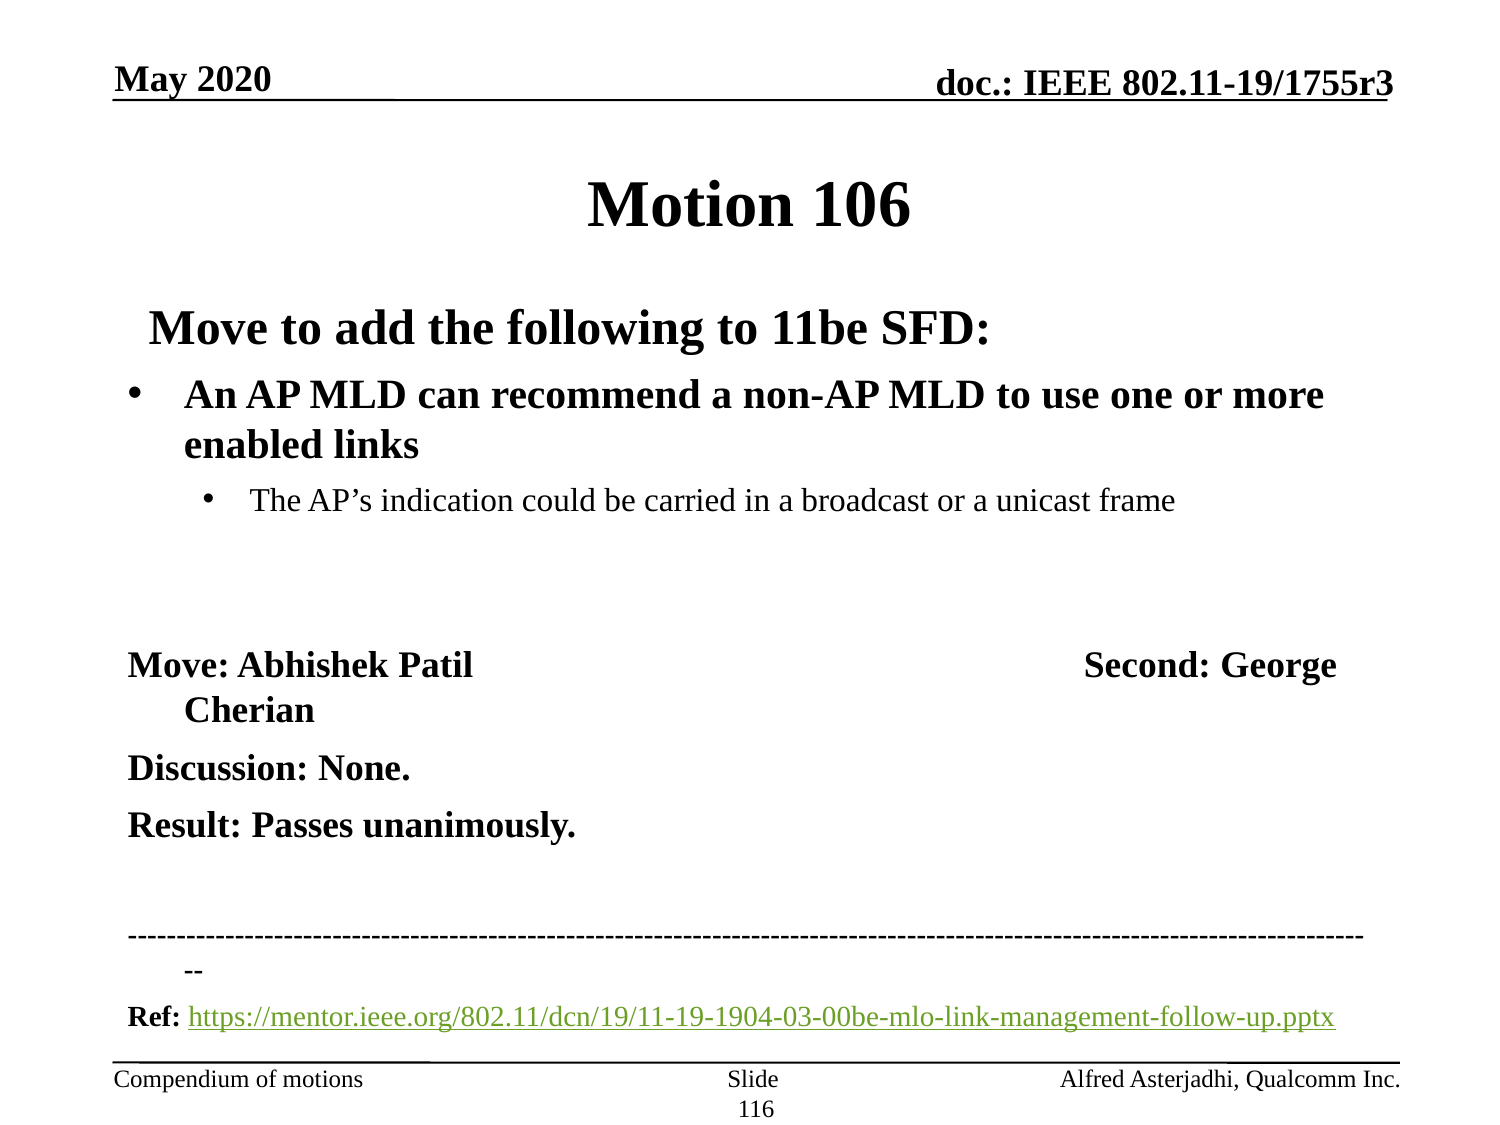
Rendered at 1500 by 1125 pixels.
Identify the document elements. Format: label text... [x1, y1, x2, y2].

title Motion 106 [112, 112, 1388, 286]
slide_number Slide 116 [712, 1061, 800, 1123]
list Move to add the following to 11be SFD: An AP MLD can recommend a non-AP MLD to use one or more enabled links The AP’s indication could be carried in a broadcast or a unicast frame Move: Abhishek Patil Second: George Cherian Discussion: None. Result: Passes unanimously. --------------------------------------------------------------------------------------------------------------------------------- Ref: https://mentor.ieee.org/802.11/dcn/19/11-19-1904-03-00be-mlo-link-management-follow-up.pptx [112, 286, 1388, 1071]
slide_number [114, 54, 423, 100]
footer Alfred Asterjadhi, Qualcomm Inc. [878, 1061, 1402, 1093]
